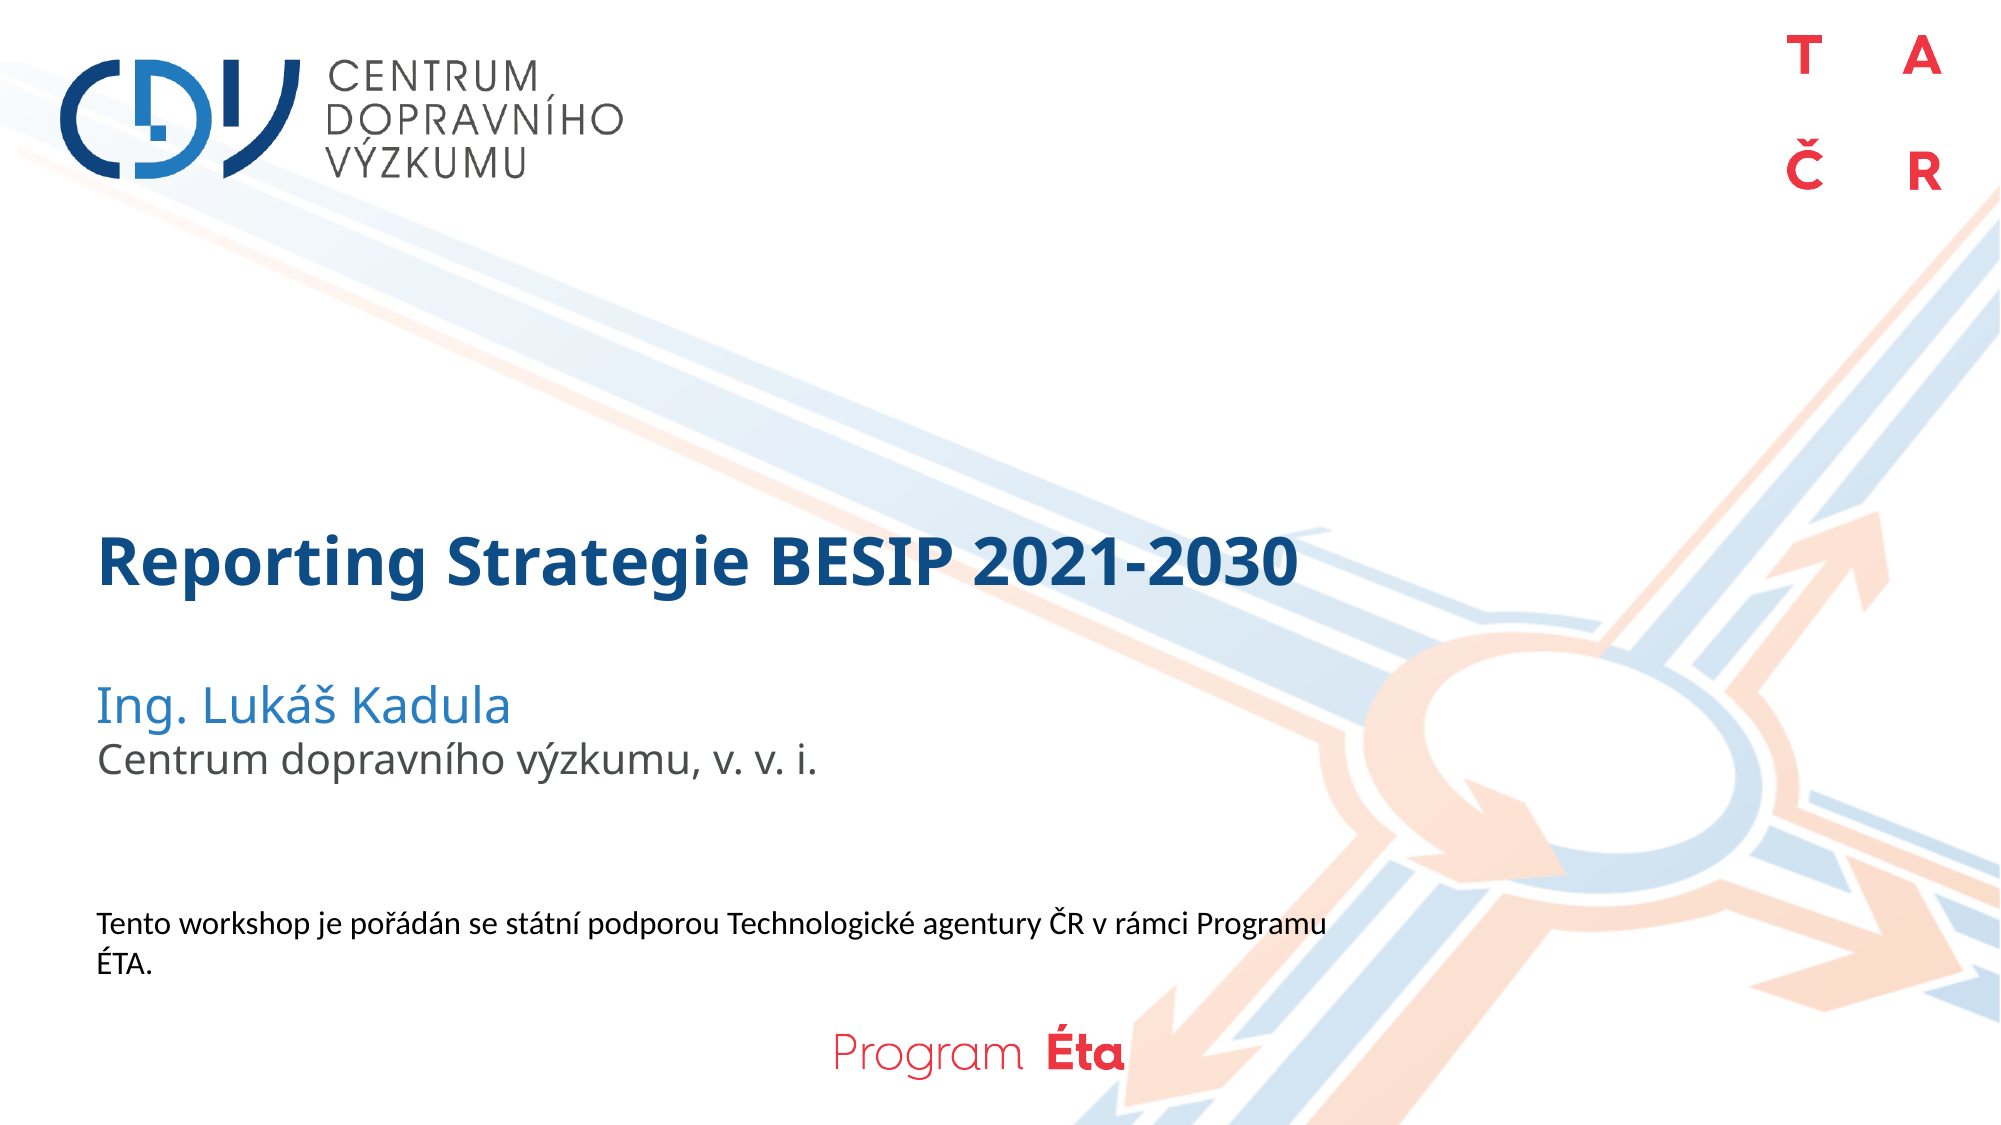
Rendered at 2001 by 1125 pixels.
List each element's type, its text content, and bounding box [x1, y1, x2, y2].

text_box Ing. Lukáš Kadula Centrum dopravního výzkumu, v. v. i. [81, 665, 1039, 791]
picture [0, 0, 2000, 1125]
text_box Tento workshop je pořádán se státní podporou Technologické agentury ČR v rámci Programu ÉTA. [81, 894, 1407, 989]
text_box Reporting Strategie BESIP 2021-2030 [81, 511, 1449, 607]
